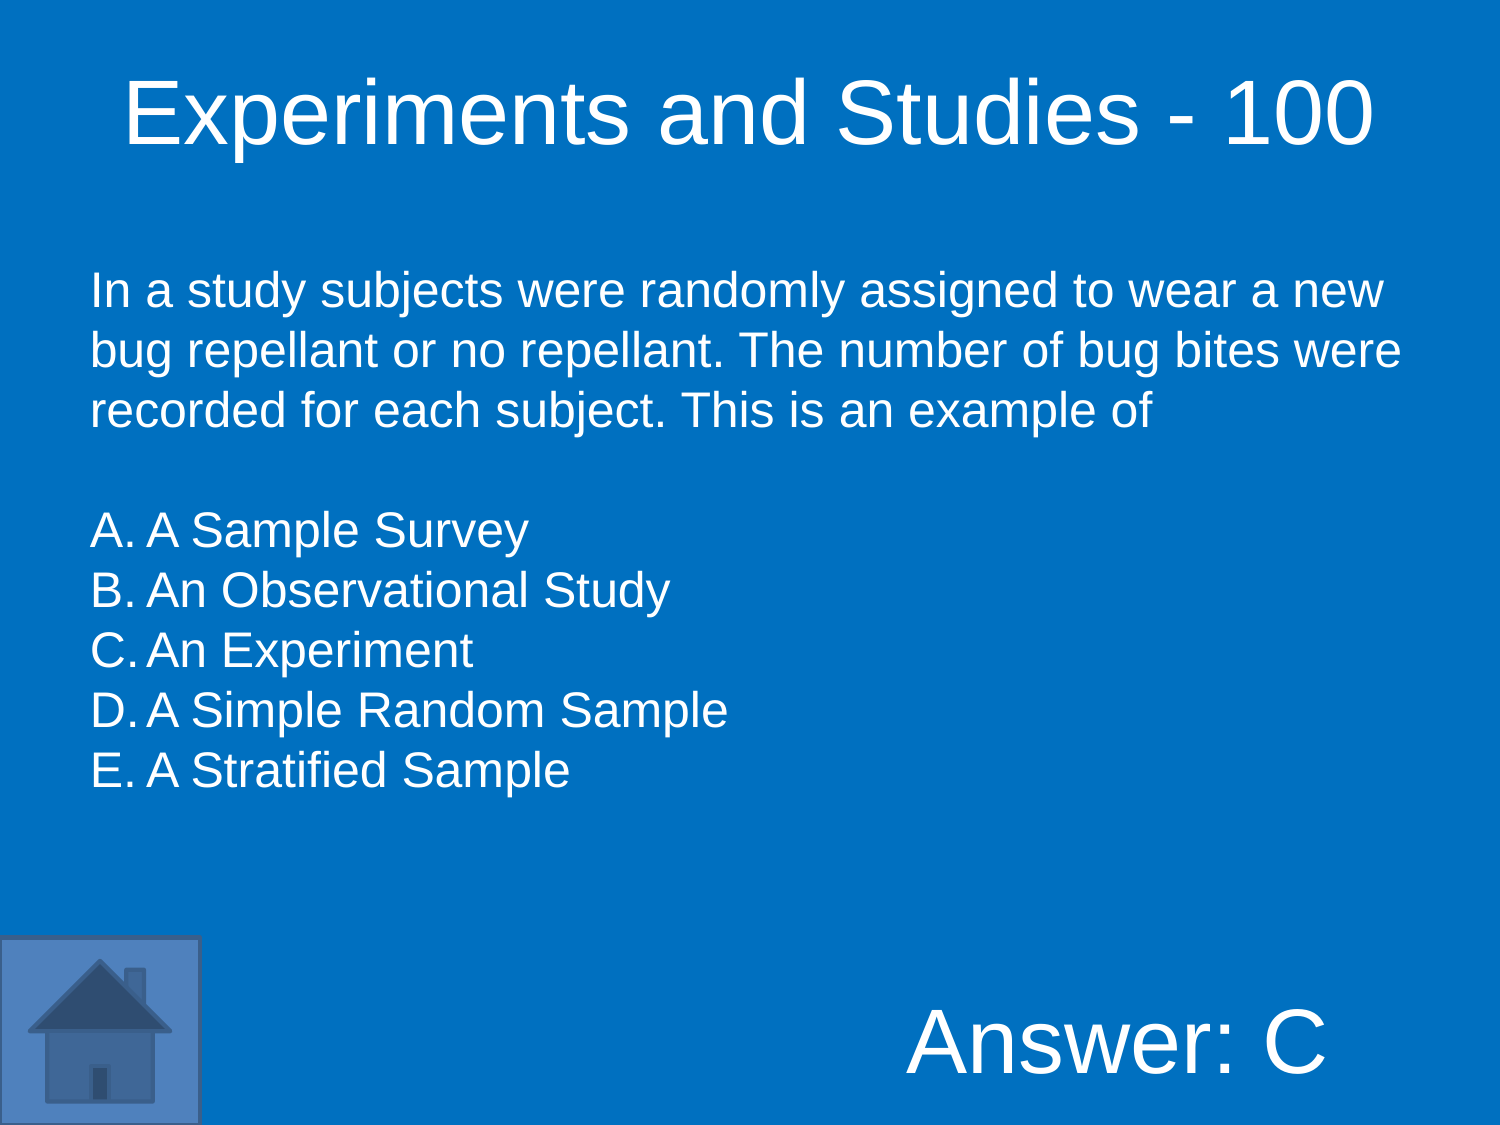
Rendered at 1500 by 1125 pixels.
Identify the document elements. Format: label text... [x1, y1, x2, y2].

text_box In a study subjects were randomly assigned to wear a new bug repellant or no repellant. The number of bug bites were recorded for each subject. This is an example of A Sample Survey An Observational Study An Experiment A Simple Random Sample A Stratified Sample [74, 249, 1425, 1088]
text_box Answer: C [891, 974, 1442, 1100]
text_box Experiments and Studies - 100 [74, 45, 1425, 233]
text_box [0, 935, 202, 1125]
